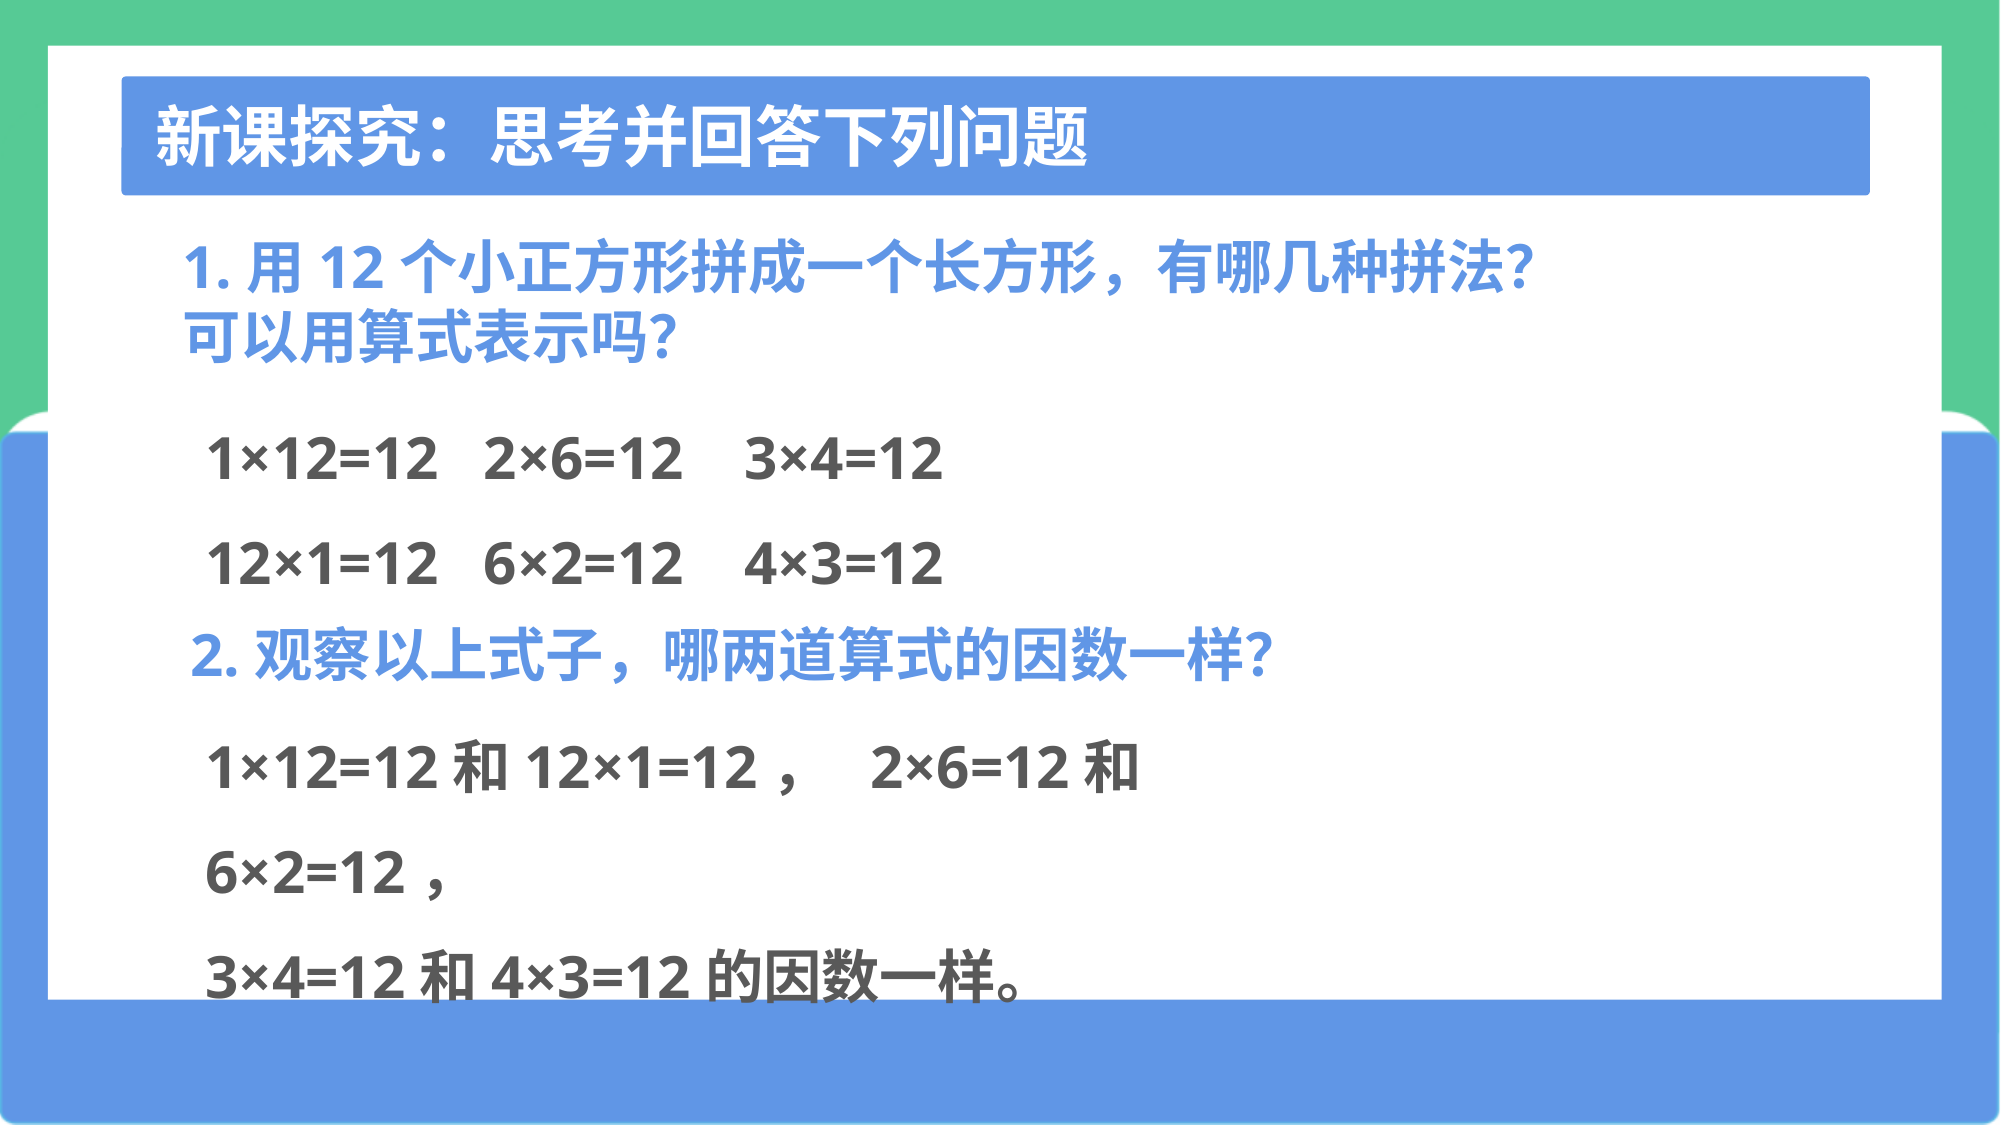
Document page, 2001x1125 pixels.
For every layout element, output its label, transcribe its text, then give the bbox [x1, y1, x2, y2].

text_box 1.用12个小正方形拼成一个长方形，有哪几种拼法？可以用算式表示吗？ [167, 222, 1598, 378]
text_box 1×12=12和12×1=12， 2×6=12和6×2=12， 3×4=12和4×3=12的因数一样。 [191, 688, 1407, 1018]
text_box 新课探究：思考并回答下列问题 [140, 87, 1870, 182]
picture [0, 0, 2001, 1125]
text_box 1×12=12 2×6=12 3×4=12 12×1=12 6×2=12 4×3=12 [191, 378, 1438, 604]
text_box [120, 75, 1872, 197]
text_box 2.观察以上式子，哪两道算式的因数一样？ [176, 610, 1607, 696]
text_box [47, 45, 1943, 1001]
